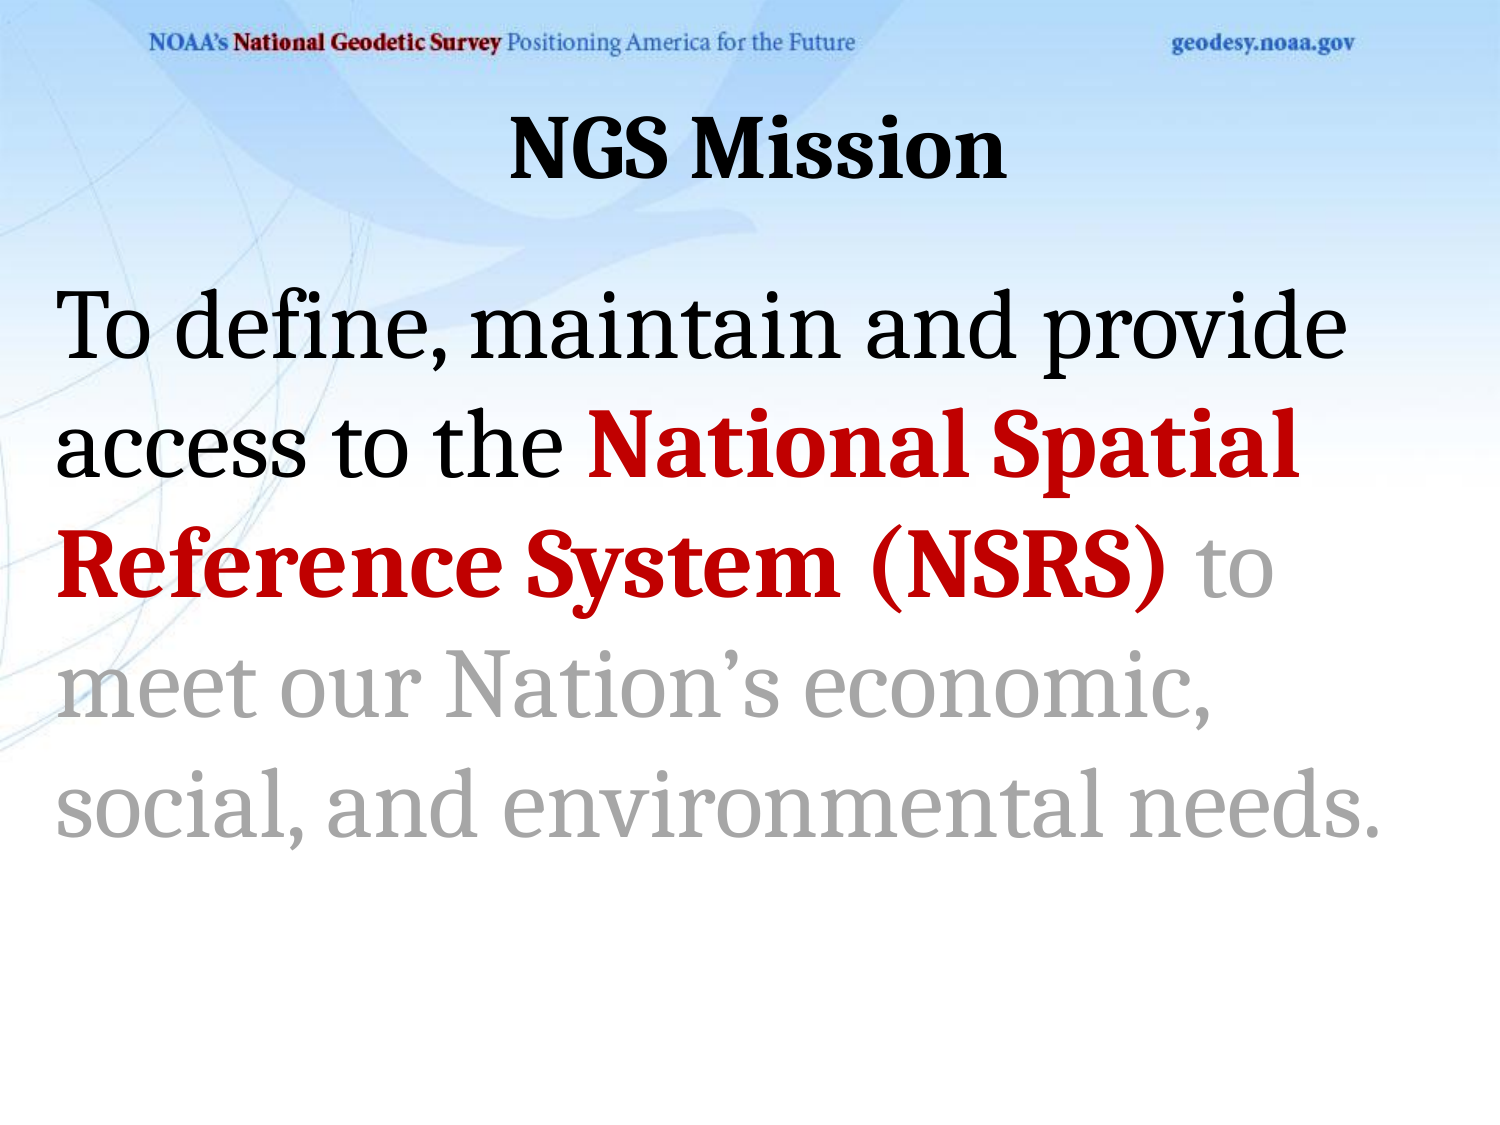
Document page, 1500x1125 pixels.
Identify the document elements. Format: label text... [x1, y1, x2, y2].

picture [0, 0, 1500, 1125]
title NGS Mission [146, 67, 1372, 218]
list To define, maintain and provide access to the National Spatial Reference System (NSRS) to meet our Nation’s economic, social, and environmental needs. [40, 250, 1463, 984]
